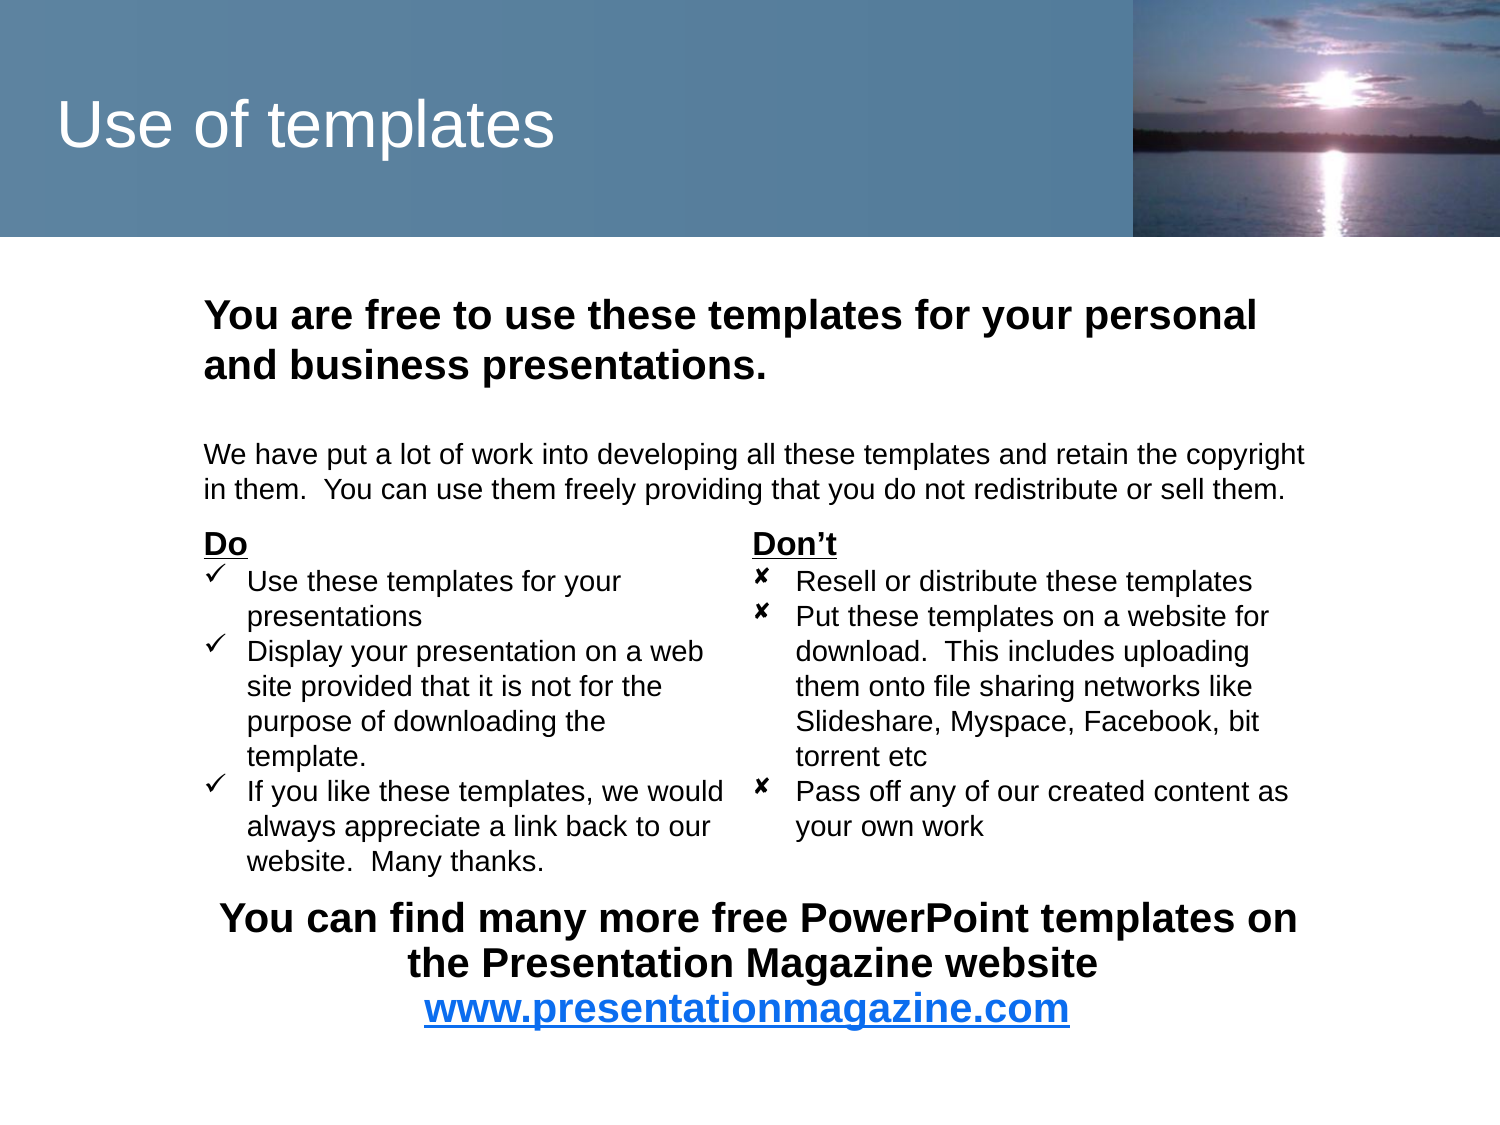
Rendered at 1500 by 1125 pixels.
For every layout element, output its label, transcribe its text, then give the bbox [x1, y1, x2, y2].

text_box Do Use these templates for your presentations Display your presentation on a web site provided that it is not for the purpose of downloading the template. If you like these templates, we would always appreciate a link back to our website. Many thanks. [188, 515, 749, 889]
text_box You can find many more free PowerPoint templates on the Presentation Magazine website www.presentationmagazine.com [171, 889, 1347, 1040]
picture [1133, 0, 1500, 237]
text_box [88, 208, 1436, 1083]
text_box Don’t Resell or distribute these templates Put these templates on a website for download. This includes uploading them onto file sharing networks like Slideshare, Myspace, Facebook, bit torrent etc Pass off any of our created content as your own work [737, 515, 1335, 850]
title Use of templates [41, 45, 1164, 197]
text_box We have put a lot of work into developing all these templates and retain the copyright in them. You can use them freely providing that you do not redistribute or sell them. [188, 427, 1325, 513]
text_box You are free to use these templates for your personal and business presentations. [188, 280, 1329, 396]
